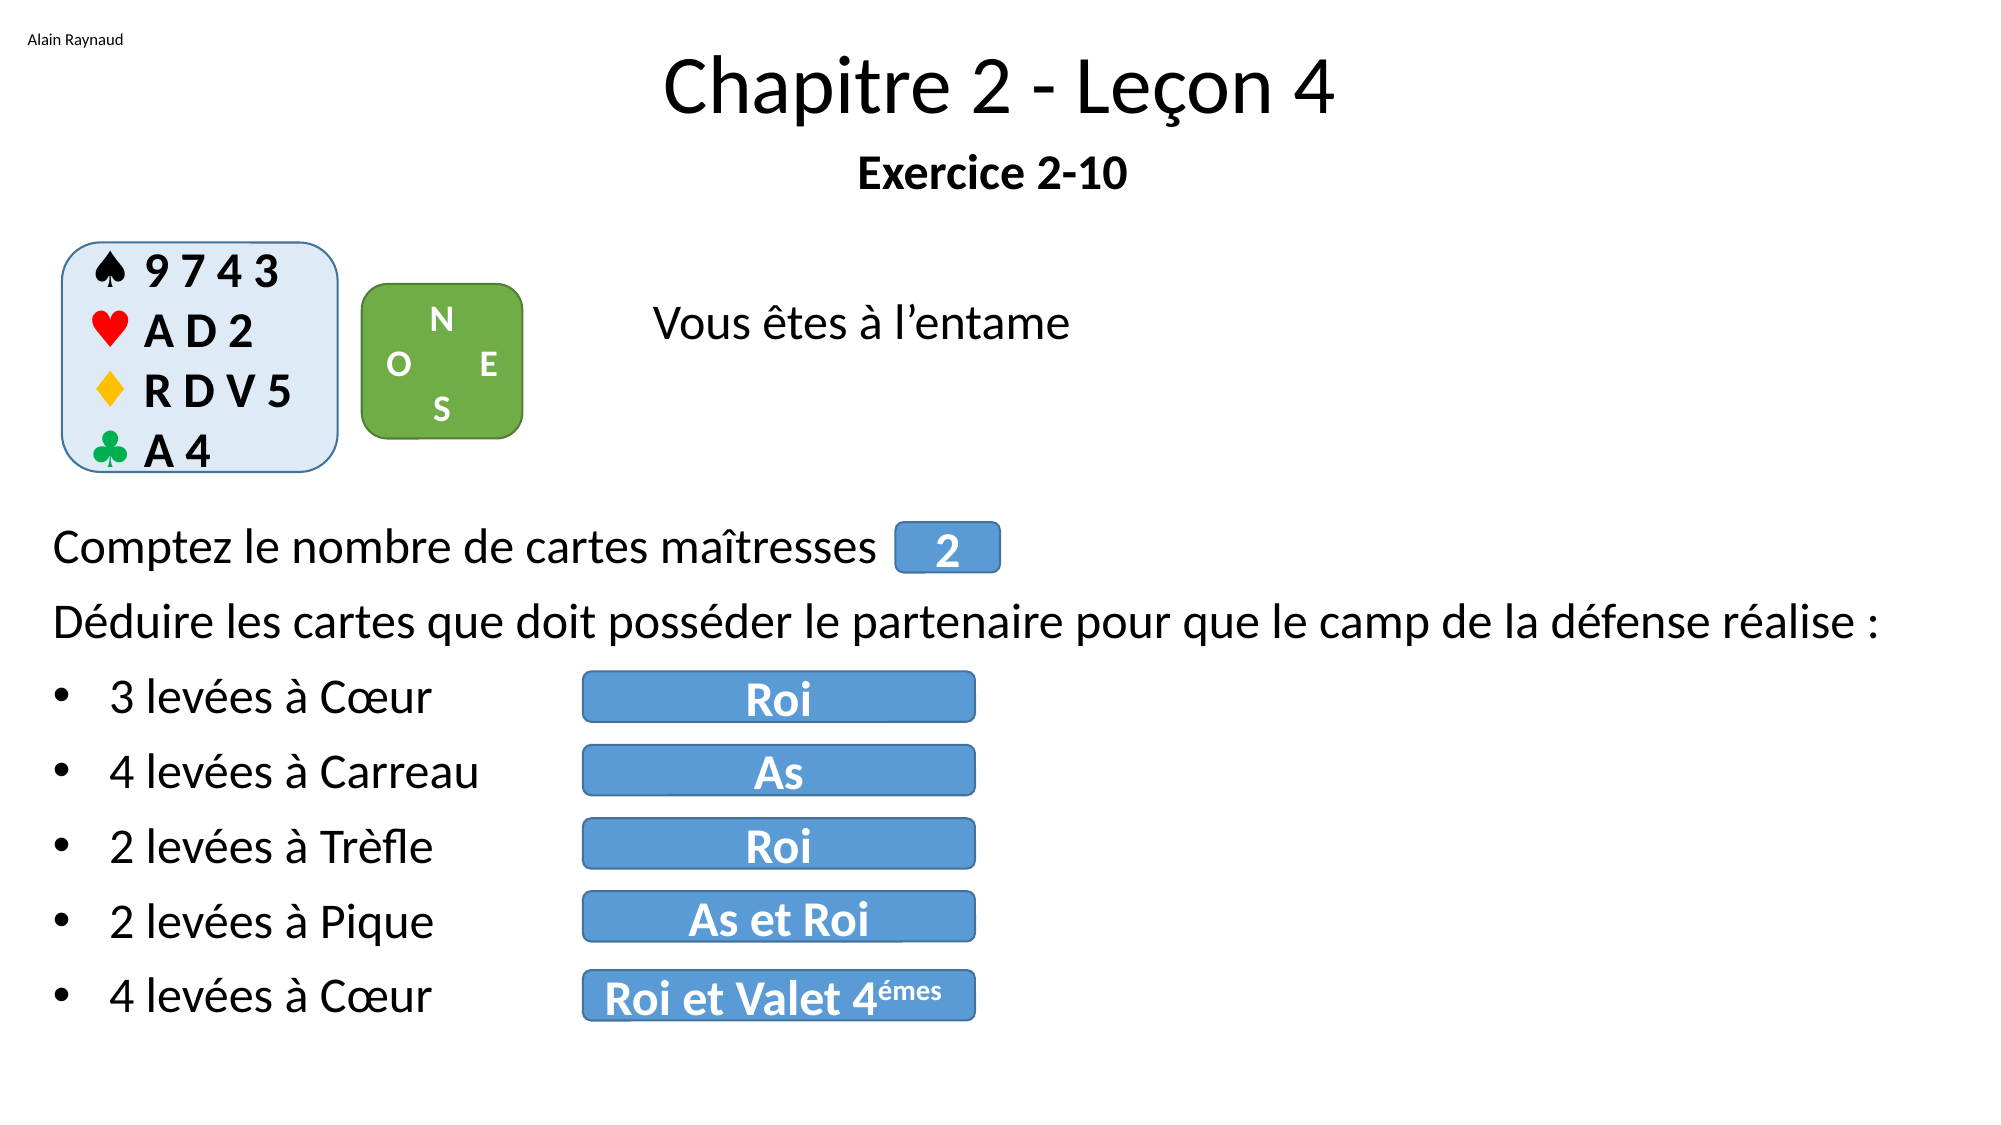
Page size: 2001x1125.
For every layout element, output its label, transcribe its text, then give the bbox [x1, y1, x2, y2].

text_box Roi [581, 670, 977, 723]
text_box Roi [581, 817, 977, 870]
text_box 2 [894, 521, 1002, 574]
text_box As et Roi [581, 890, 977, 943]
text_box ♠ 9 7 4 3 ♥ A D 2 ♦ R D V 5 ♣ A 4 [60, 241, 339, 474]
text_box N O E S [360, 282, 524, 440]
subtitle Exercice 2-10 Vous êtes à l’entame Comptez le nombre de cartes maîtresses Déduire les cartes que doit posséder le partenaire pour que le camp de la défense réalise : 3 levées à Cœur 4 levées à Carreau 2 levées à Trèfle 2 levées à Pique 4 levées à Cœur [37, 139, 1948, 1088]
text_box Roi et Valet 4émes [581, 969, 977, 1022]
text_box Alain Raynaud [12, 21, 147, 57]
title Chapitre 2 - Leçon 4 [249, 38, 1750, 139]
text_box As [581, 743, 977, 797]
